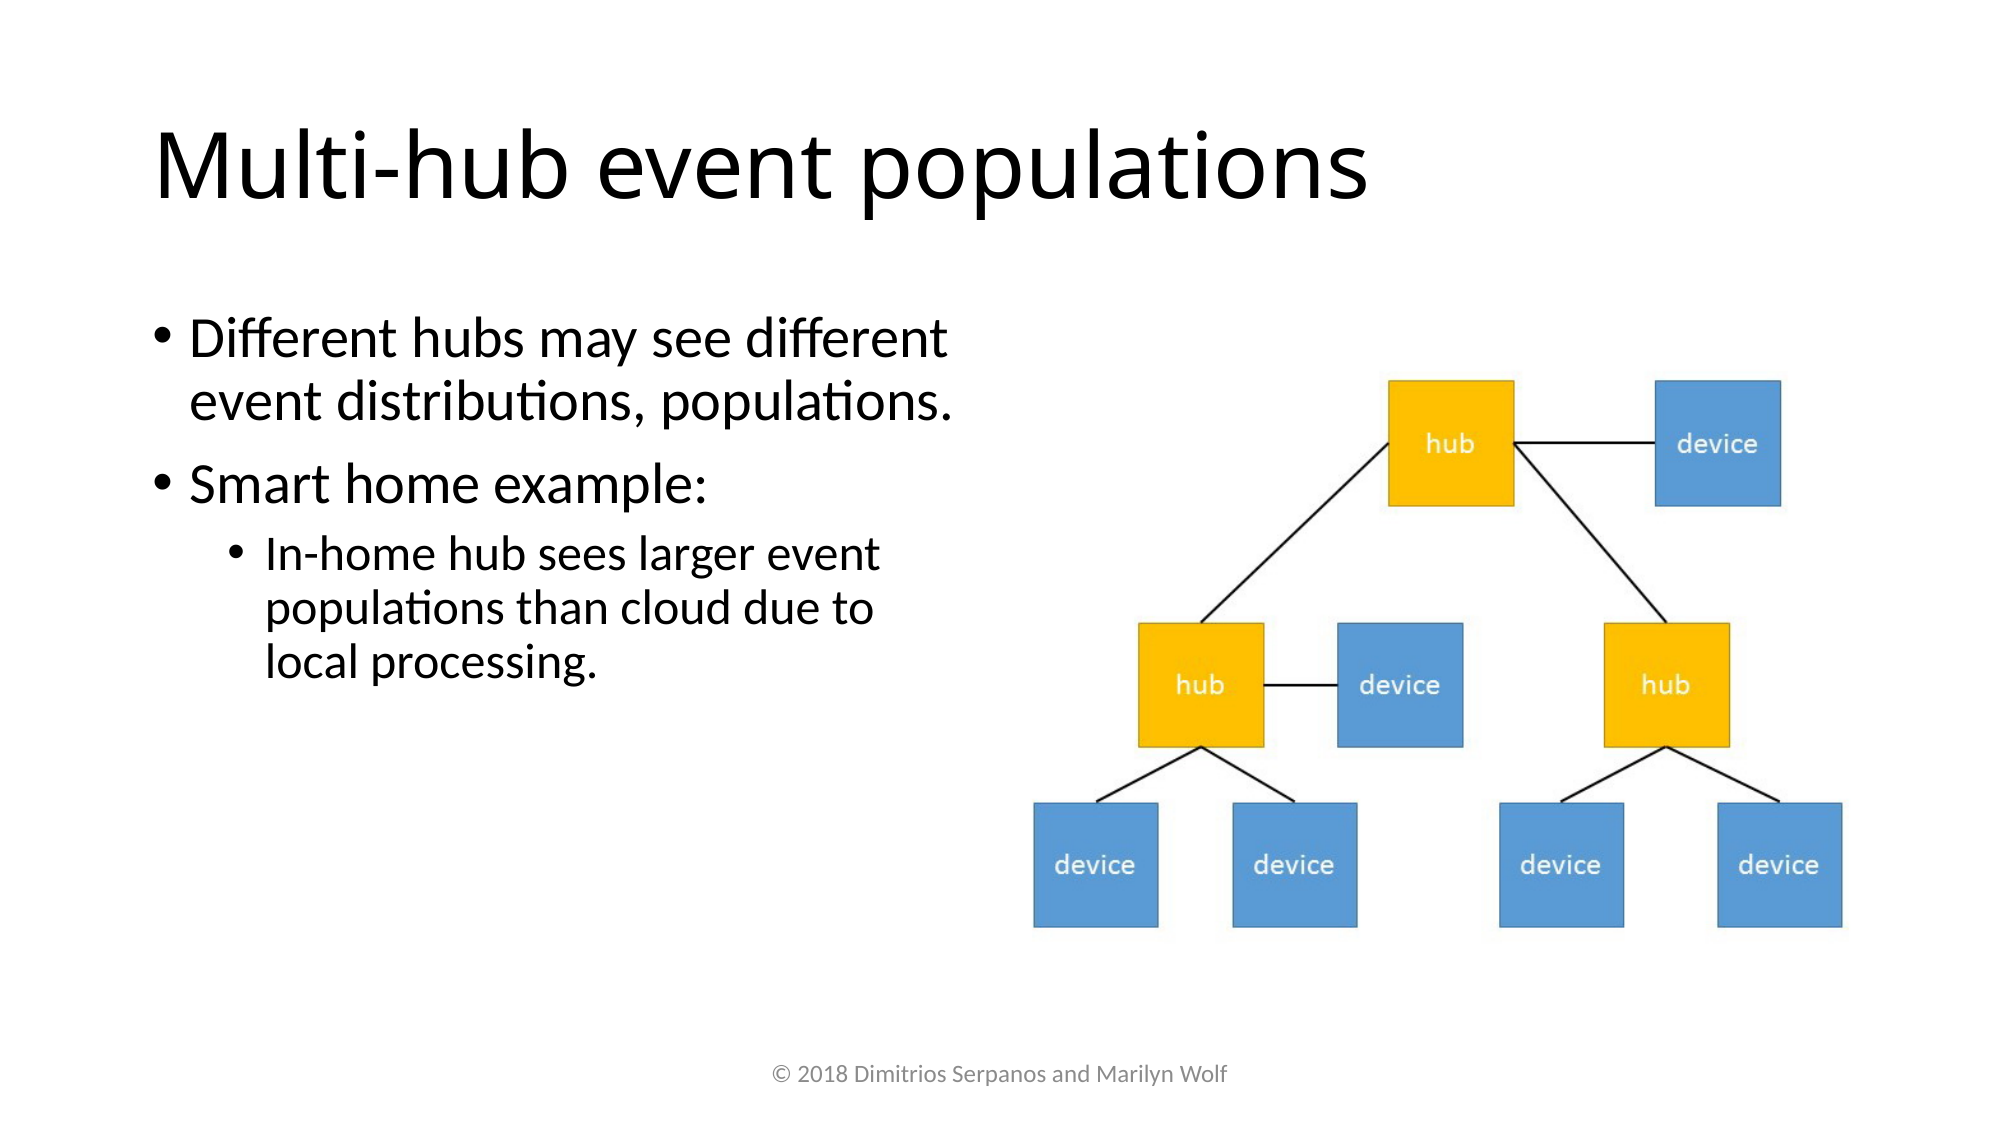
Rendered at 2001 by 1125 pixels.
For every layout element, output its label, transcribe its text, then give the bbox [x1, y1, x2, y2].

footer © 2018 Dimitrios Serpanos and Marilyn Wolf [662, 1042, 1338, 1103]
list Different hubs may see different event distributions, populations. Smart home example: In-home hub sees larger event populations than cloud due to local processing. [137, 299, 988, 1014]
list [1012, 360, 1863, 953]
title Multi-hub event populations [137, 59, 1863, 278]
